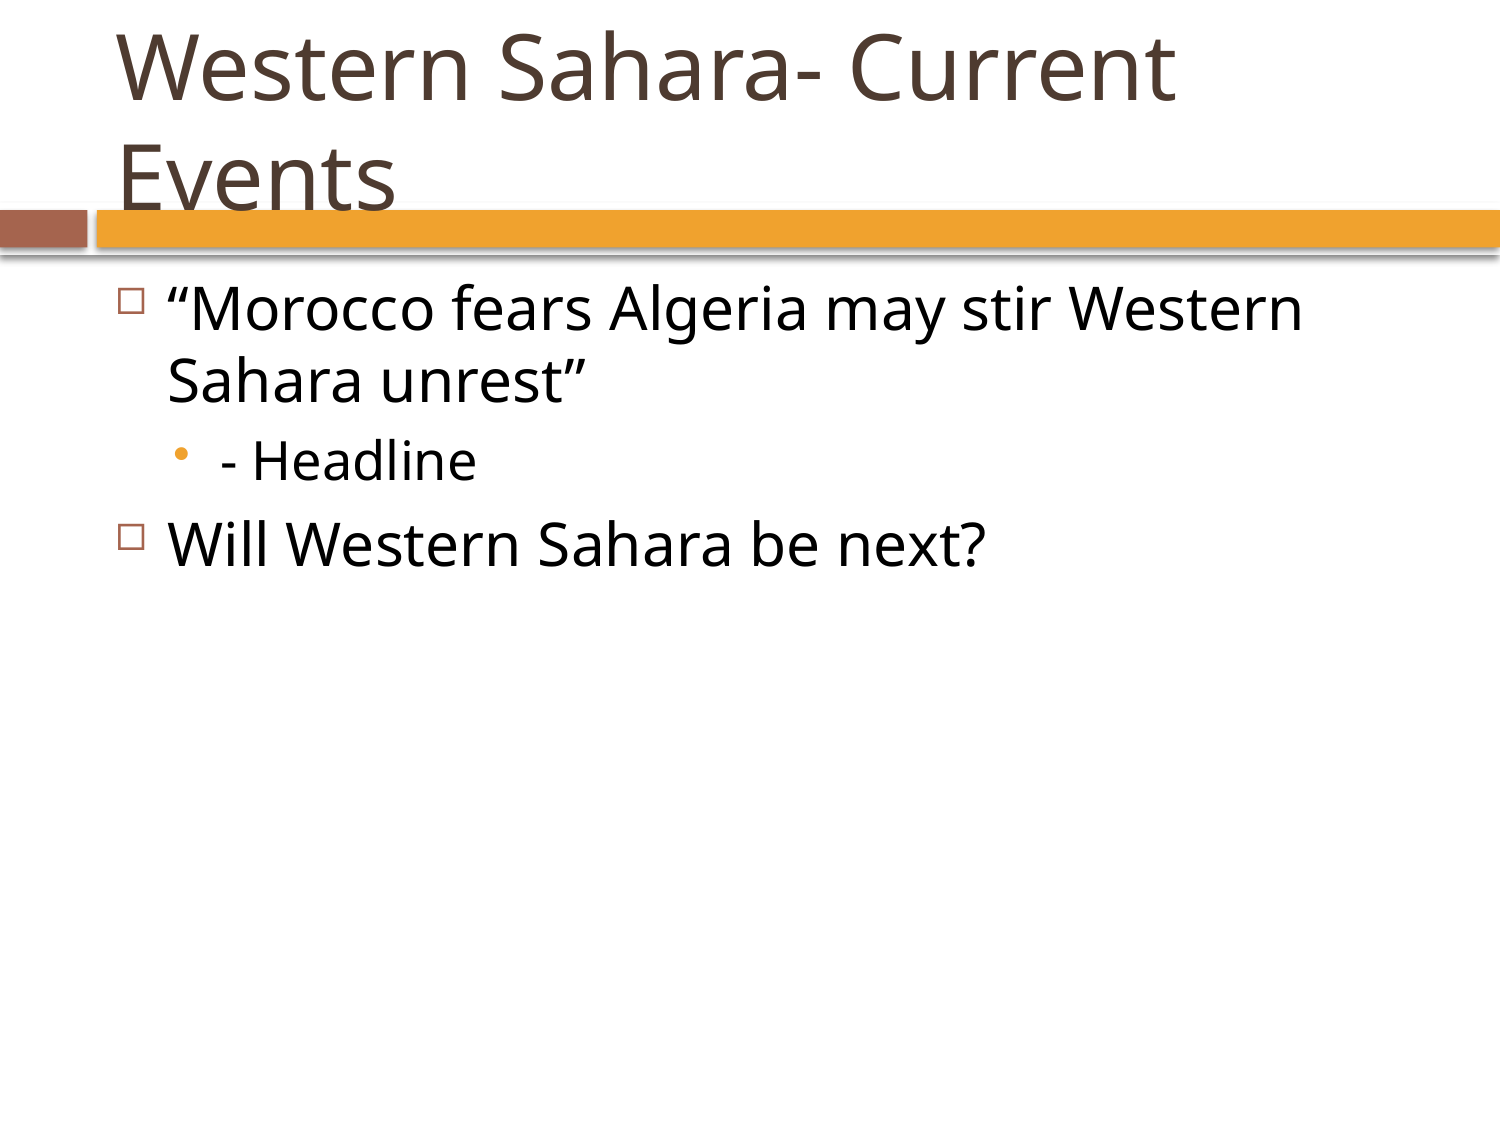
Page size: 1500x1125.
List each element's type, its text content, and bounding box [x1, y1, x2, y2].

title Western Sahara- Current Events [100, 37, 1438, 200]
list “Morocco fears Algeria may stir Western Sahara unrest” - Headline Will Western Sahara be next? [100, 262, 1438, 1000]
